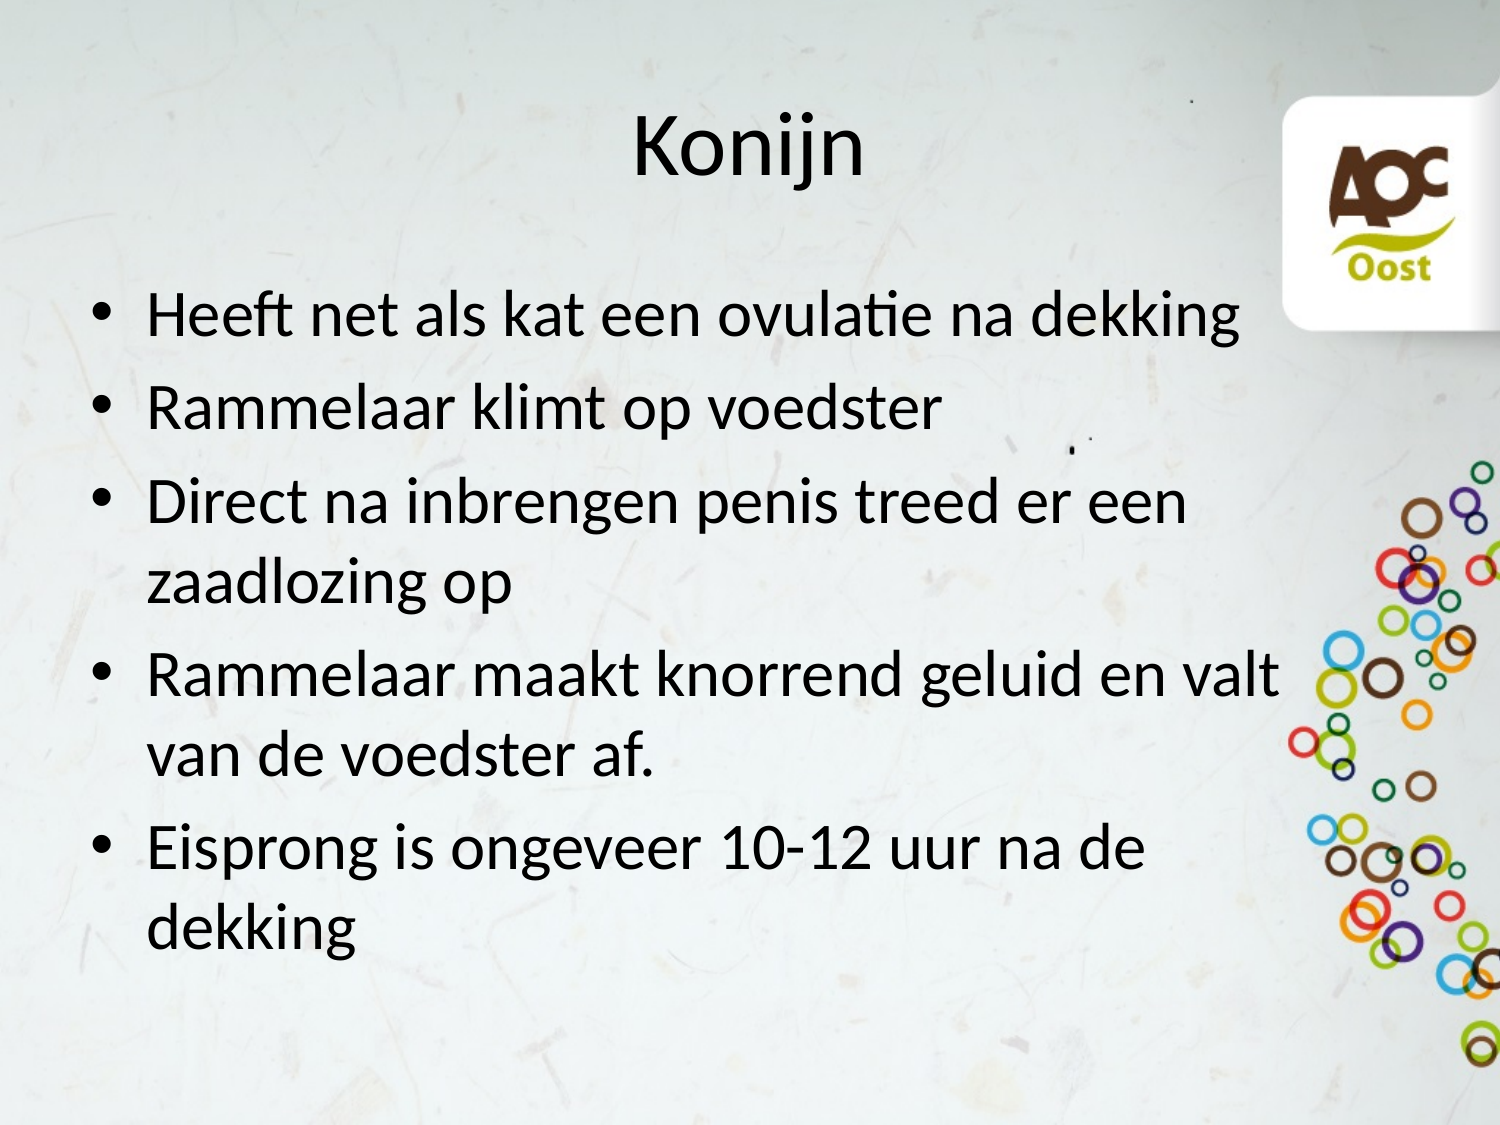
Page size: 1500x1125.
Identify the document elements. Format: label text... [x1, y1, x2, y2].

list Heeft net als kat een ovulatie na dekking Rammelaar klimt op voedster Direct na inbrengen penis treed er een zaadlozing op Rammelaar maakt knorrend geluid en valt van de voedster af. Eisprong is ongeveer 10-12 uur na de dekking [75, 262, 1425, 1005]
title Konijn [75, 45, 1425, 233]
picture [0, 0, 1500, 1125]
